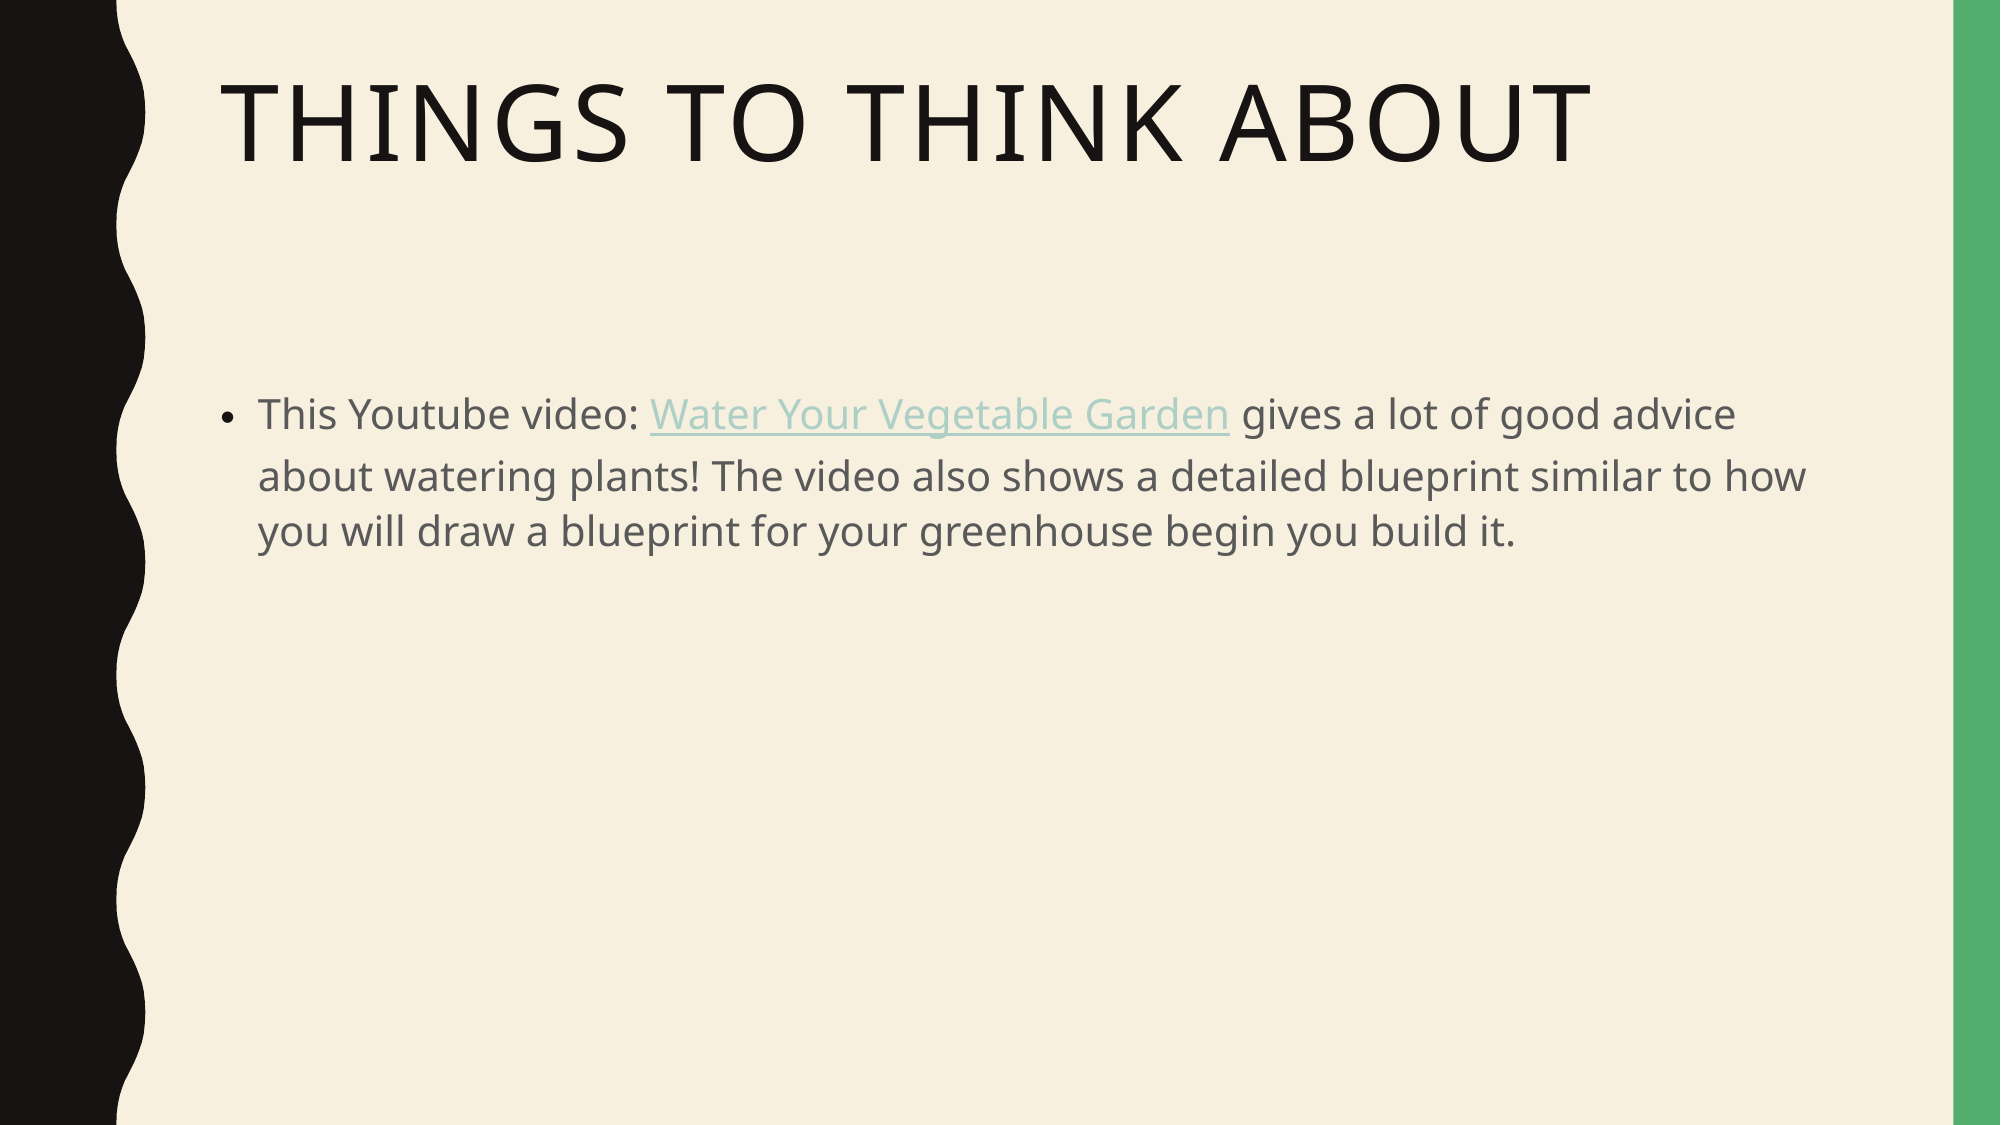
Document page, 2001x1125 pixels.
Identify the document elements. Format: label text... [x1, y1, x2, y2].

title Things to think about [205, 62, 1875, 308]
list This Youtube video: Water Your Vegetable Garden gives a lot of good advice about watering plants! The video also shows a detailed blueprint similar to how you will draw a blueprint for your greenhouse begin you build it. [205, 375, 1875, 965]
